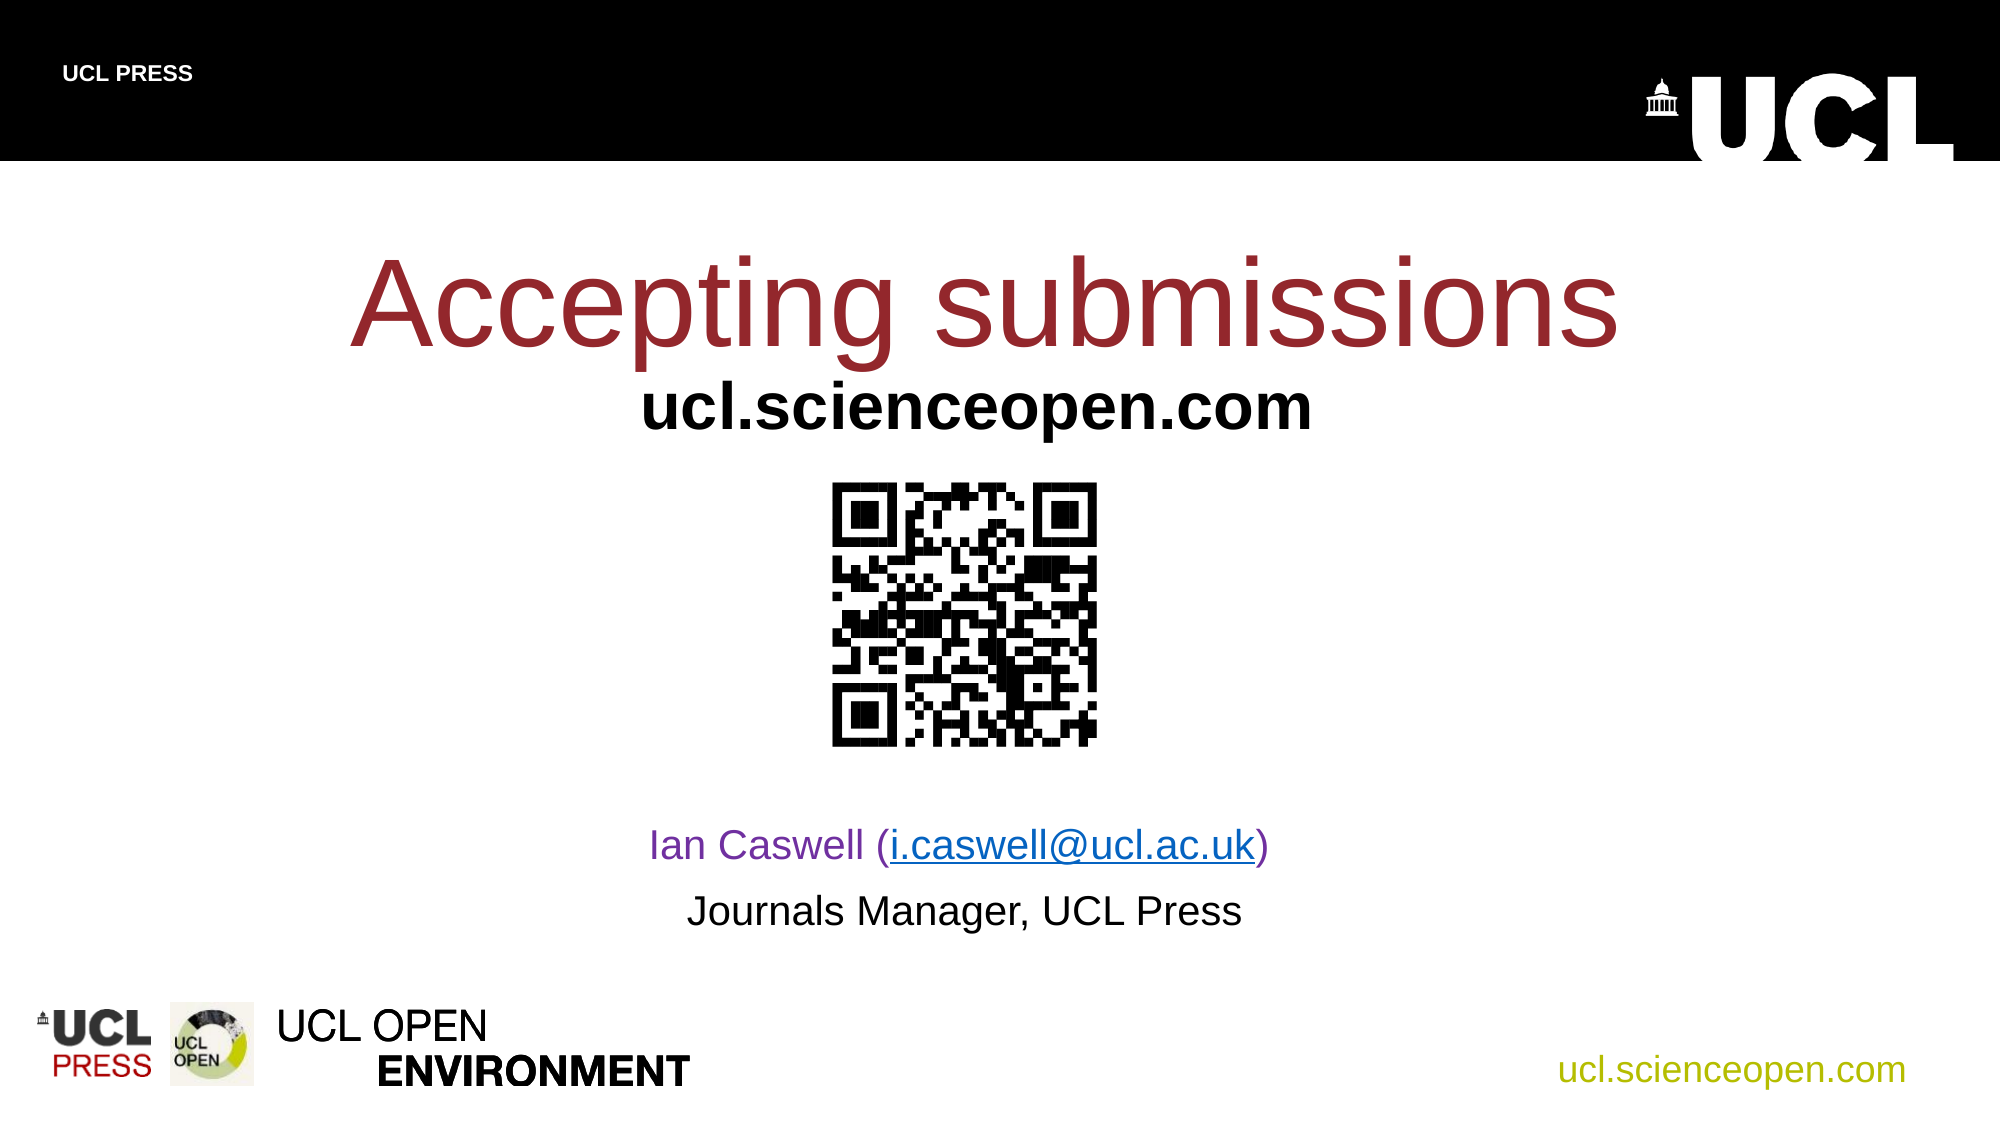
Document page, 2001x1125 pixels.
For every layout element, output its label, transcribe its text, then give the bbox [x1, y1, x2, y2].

picture [170, 1002, 254, 1086]
text_box Ian Caswell (i.caswell@ucl.ac.uk) Journals Manager, UCL Press [600, 823, 1329, 1000]
text_box ucl.scienceopen.com [600, 355, 1329, 451]
picture [832, 482, 1097, 747]
text_box Accepting submissions [289, 213, 1683, 326]
picture [37, 1009, 151, 1077]
